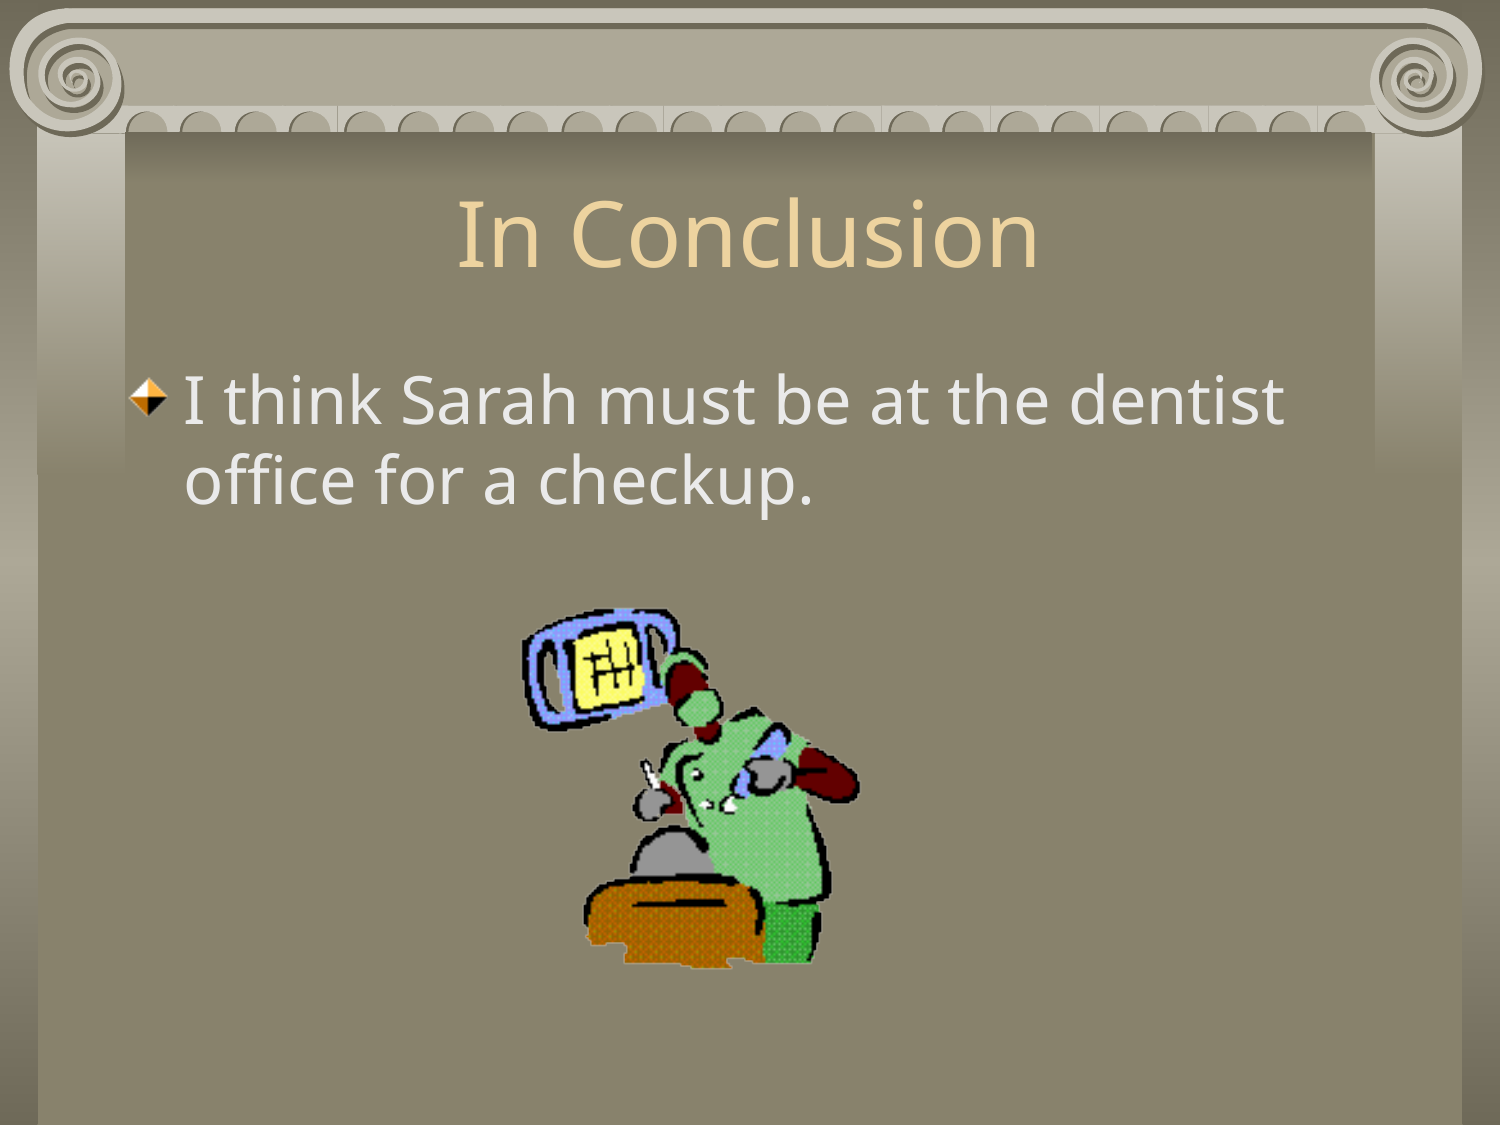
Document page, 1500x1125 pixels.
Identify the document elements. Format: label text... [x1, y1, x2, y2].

list I think Sarah must be at the dentist office for a checkup. [112, 349, 1388, 1026]
picture [512, 599, 875, 973]
picture [127, 376, 170, 419]
title In Conclusion [112, 137, 1388, 326]
